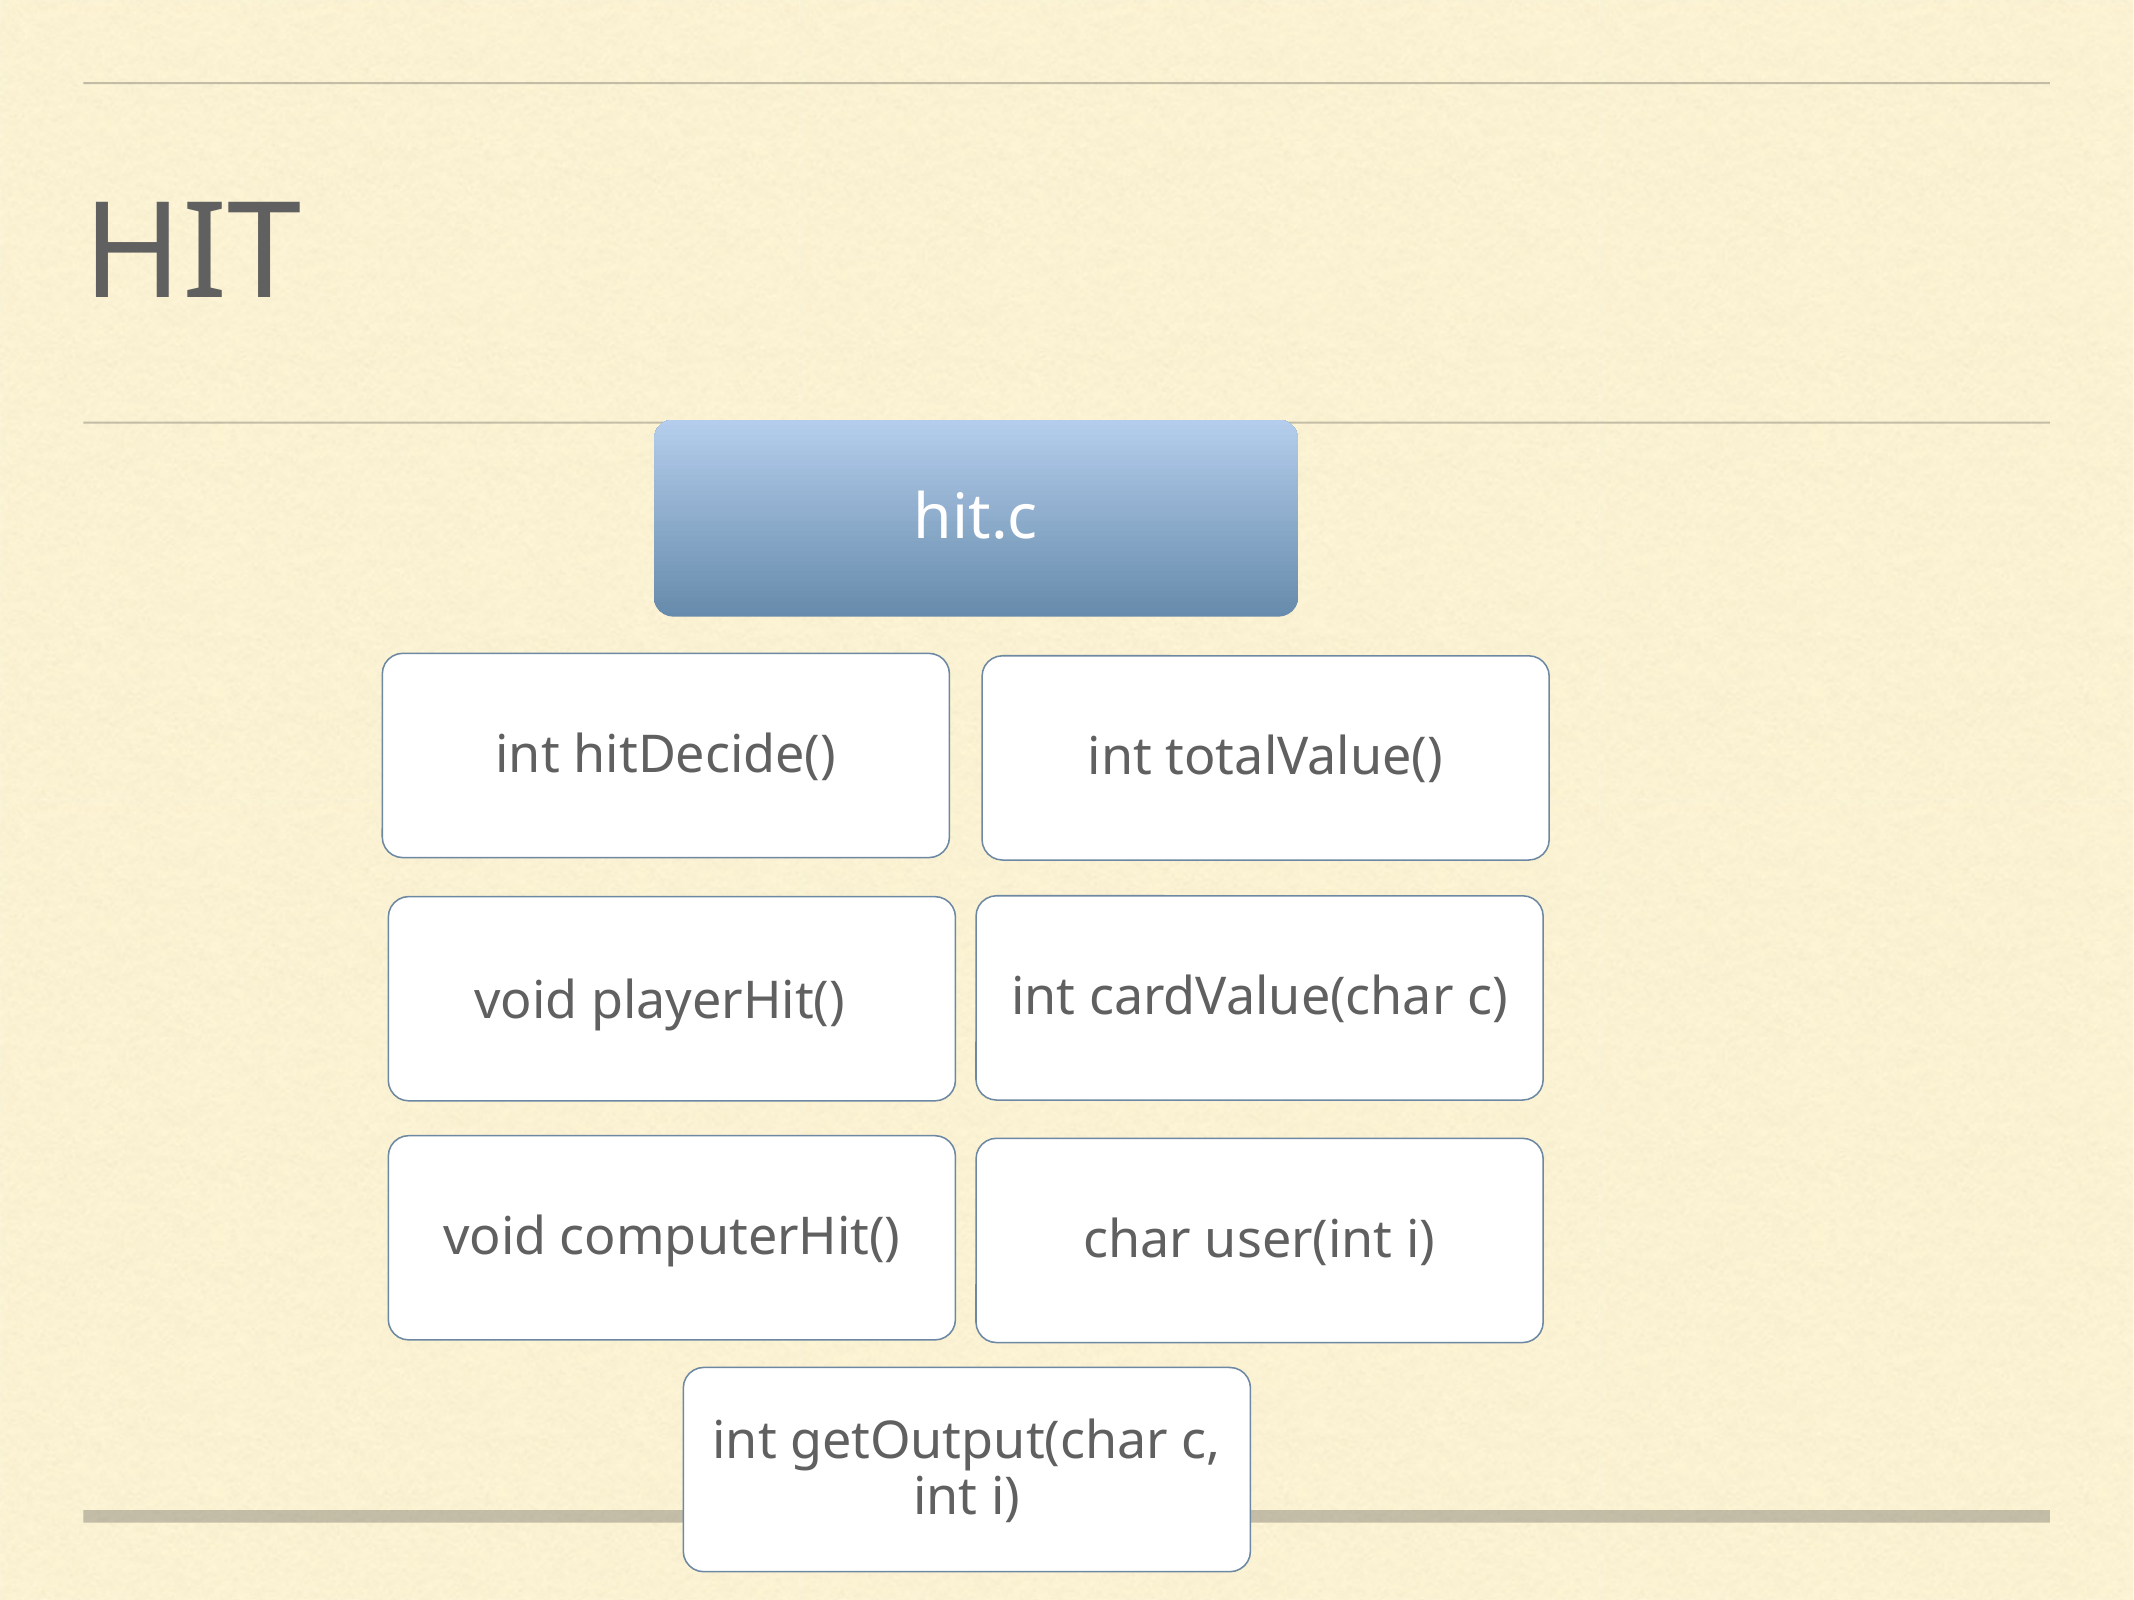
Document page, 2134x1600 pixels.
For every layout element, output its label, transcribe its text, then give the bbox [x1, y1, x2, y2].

picture [0, 0, 2134, 1600]
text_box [975, 895, 1544, 1101]
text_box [653, 419, 1299, 617]
title hit [82, 64, 2051, 444]
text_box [975, 1138, 1544, 1343]
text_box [981, 655, 1550, 861]
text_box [683, 1367, 1251, 1572]
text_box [388, 1135, 956, 1341]
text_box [381, 896, 956, 1102]
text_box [382, 653, 950, 858]
